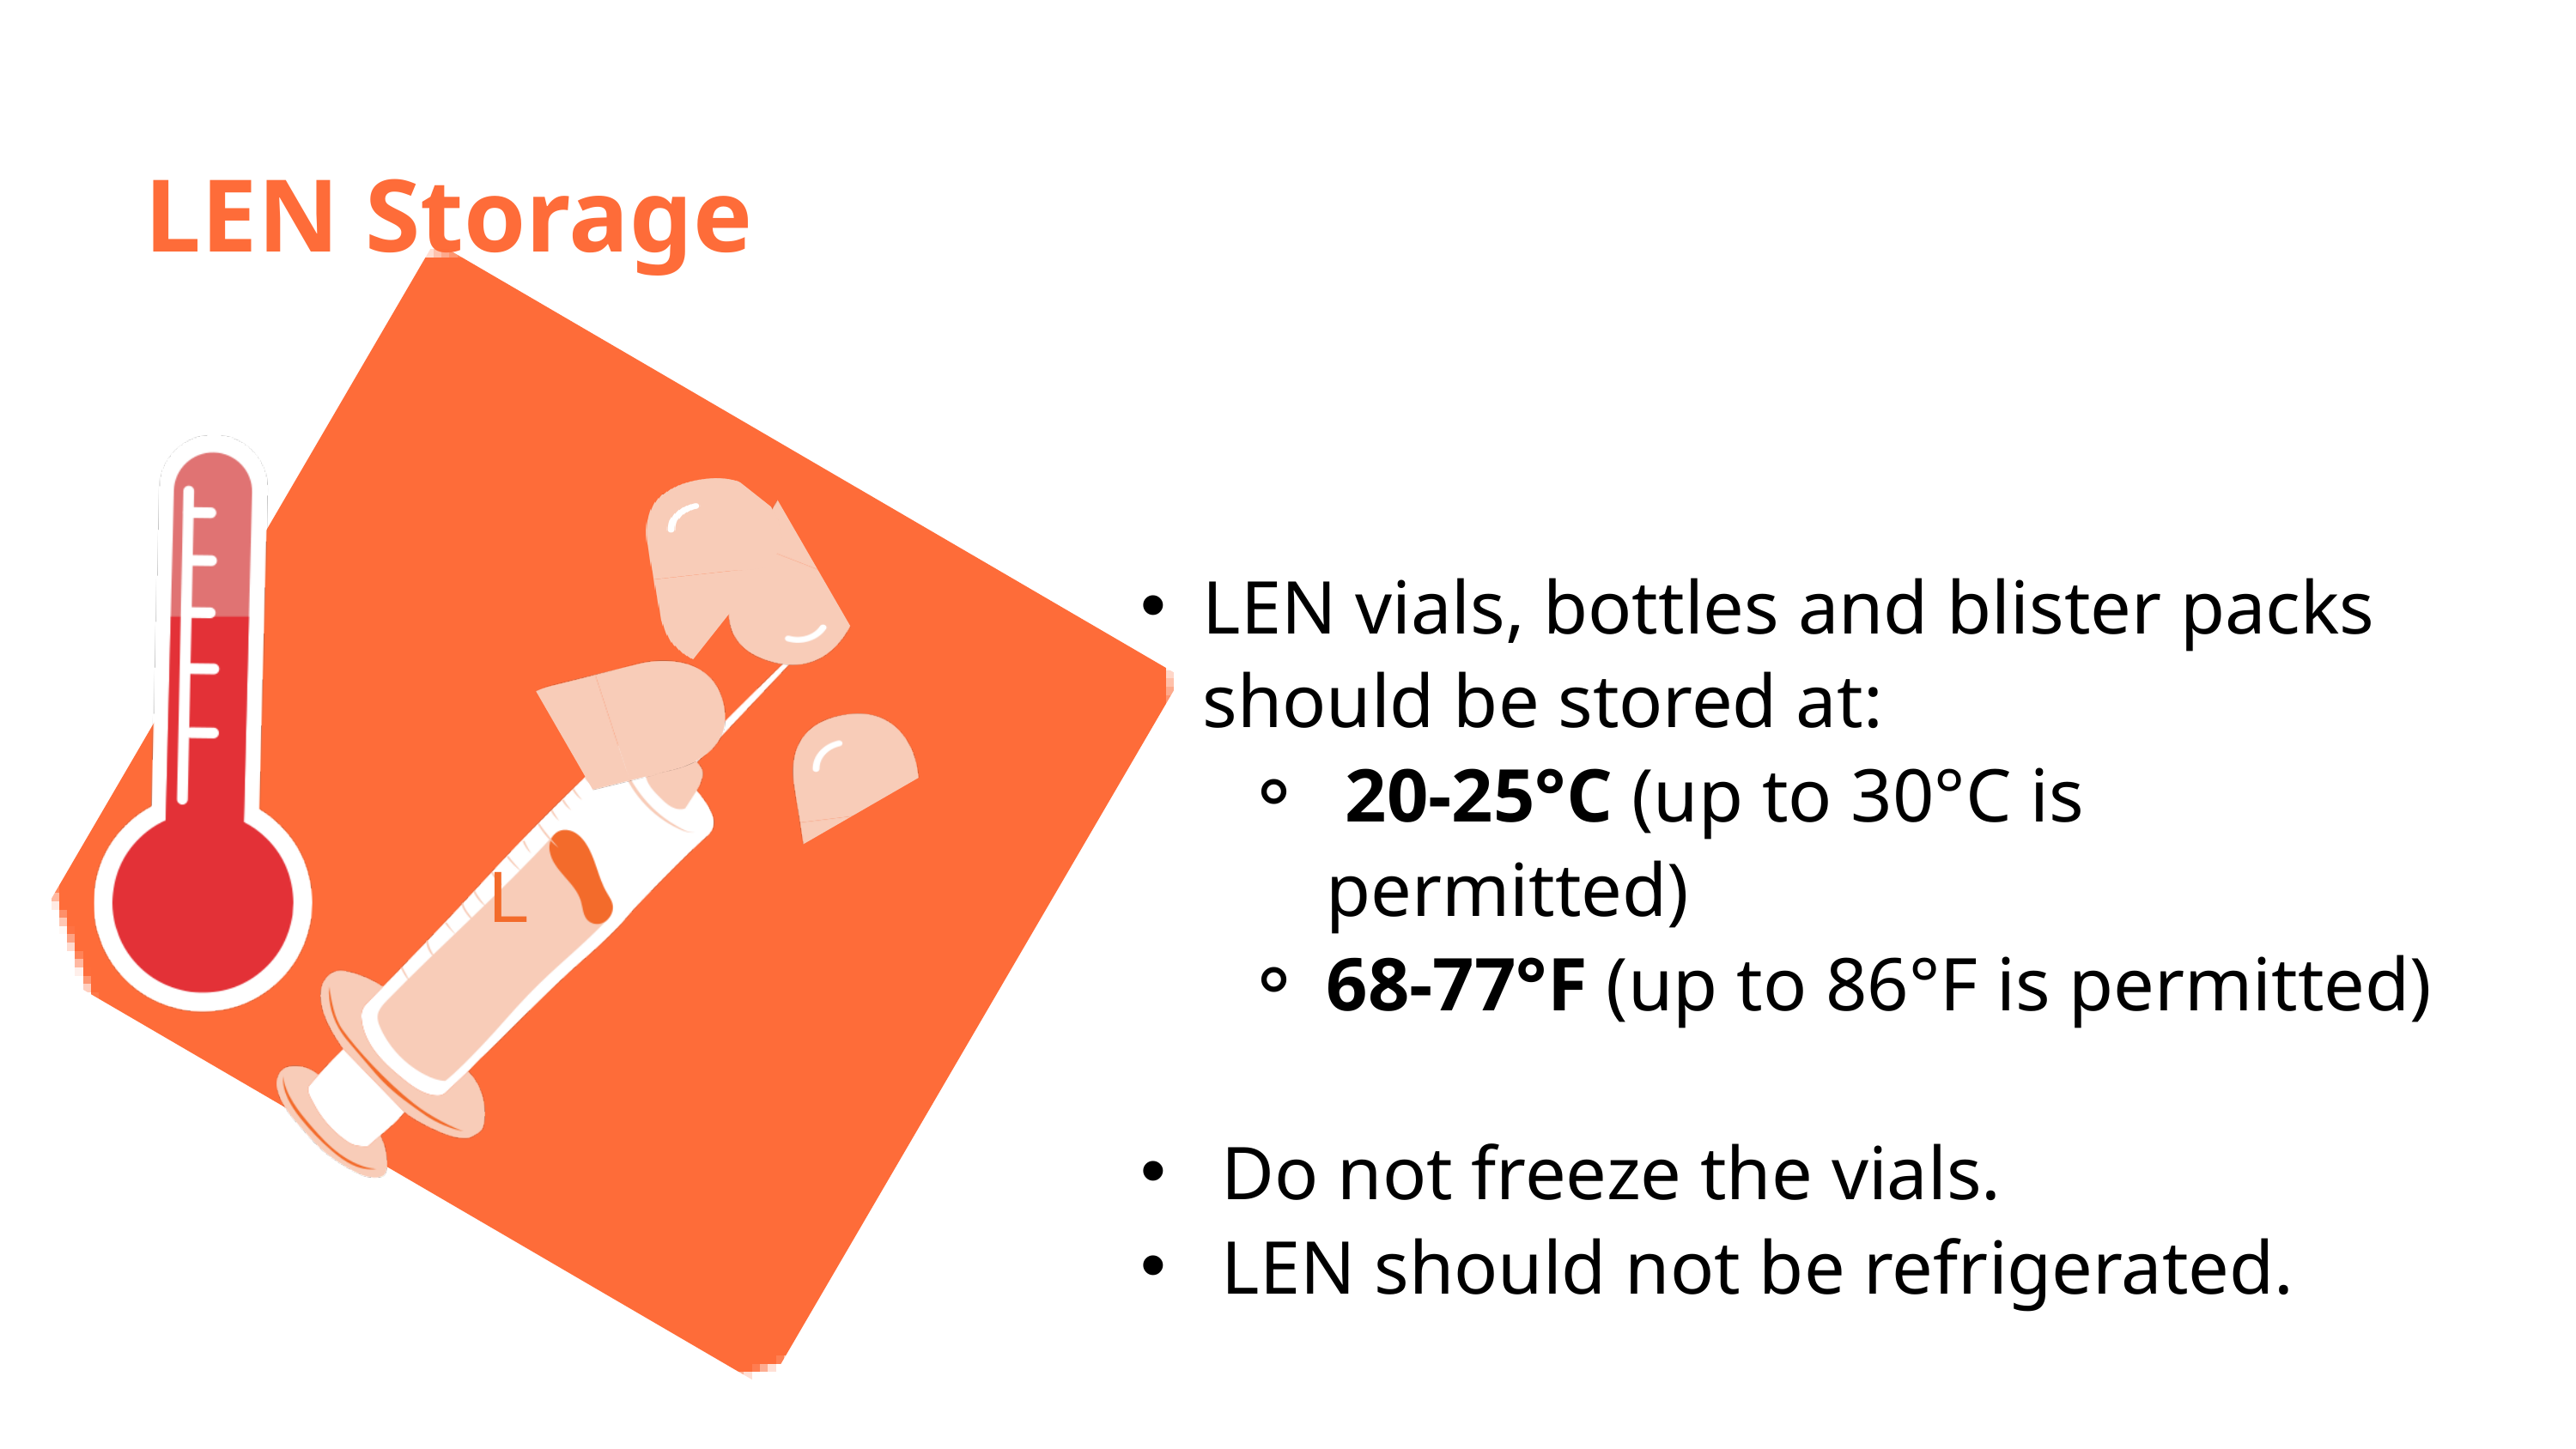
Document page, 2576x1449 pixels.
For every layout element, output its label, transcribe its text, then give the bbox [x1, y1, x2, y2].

text_box [20, 826, 94, 996]
text_box [419, 1185, 885, 1389]
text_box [276, 443, 933, 1179]
text_box [937, 534, 1078, 1097]
text_box LEN vials, bottles and blister packs should be stored at: 20-25°C (up to 30°C is permitted) 68-77°F (up to 86°F is permitted) Do not freeze the vials. LEN should not be refrigerated. [1078, 554, 2462, 1403]
text_box [318, 241, 779, 442]
text_box LEN Storage [144, 163, 2462, 275]
text_box [125, 1015, 271, 1100]
text_box [94, 434, 313, 1015]
